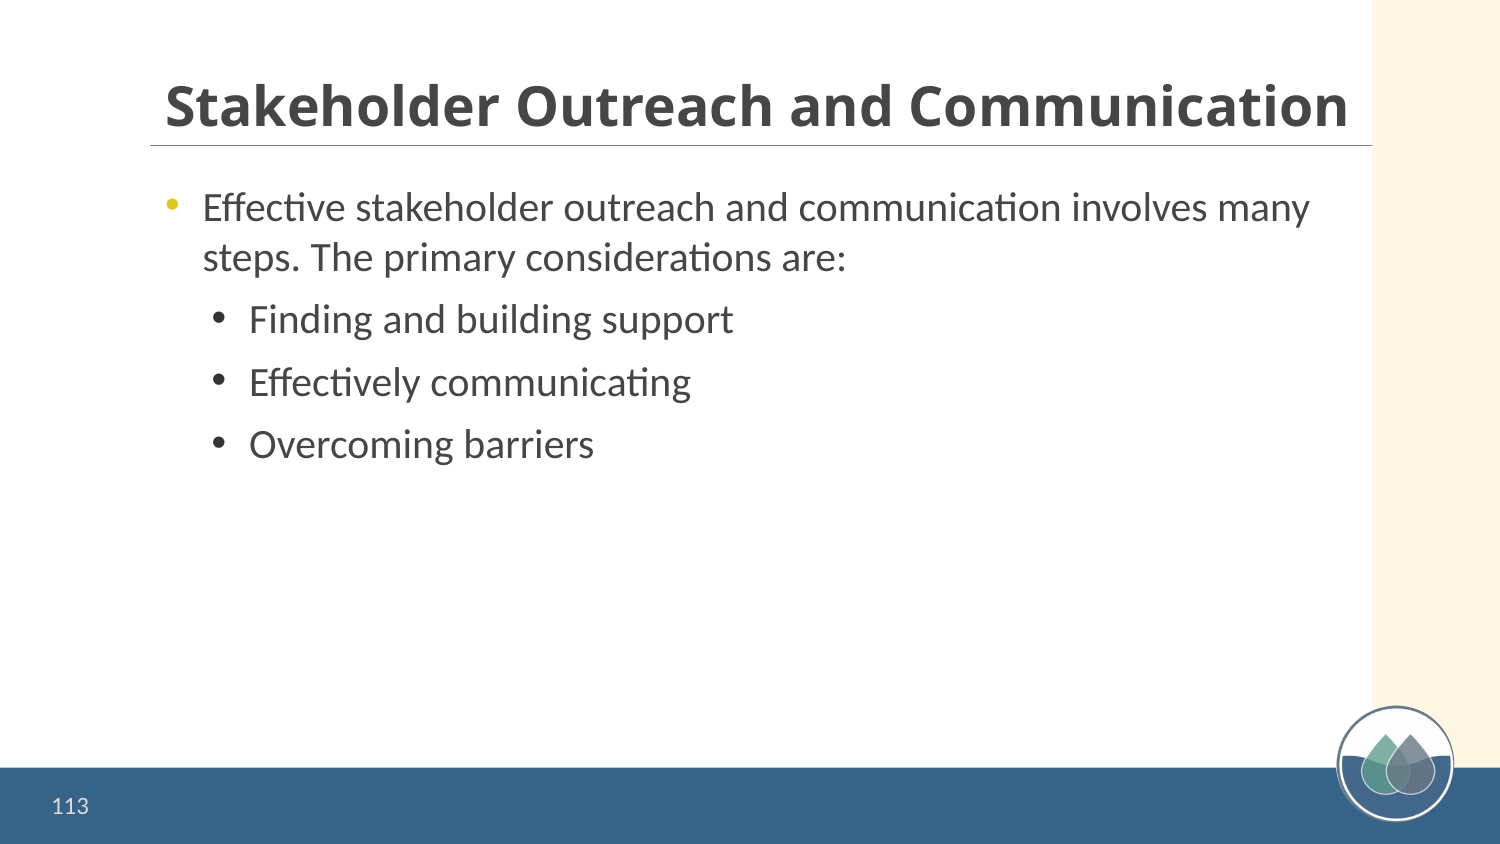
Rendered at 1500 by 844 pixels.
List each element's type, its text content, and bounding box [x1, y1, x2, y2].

slide_number 113 [16, 782, 124, 828]
list Effective stakeholder outreach and communication involves many steps. The primary considerations are: Finding and building support Effectively communicating Overcoming barriers [150, 171, 1373, 760]
title Stakeholder Outreach and Communication [150, 21, 1373, 146]
